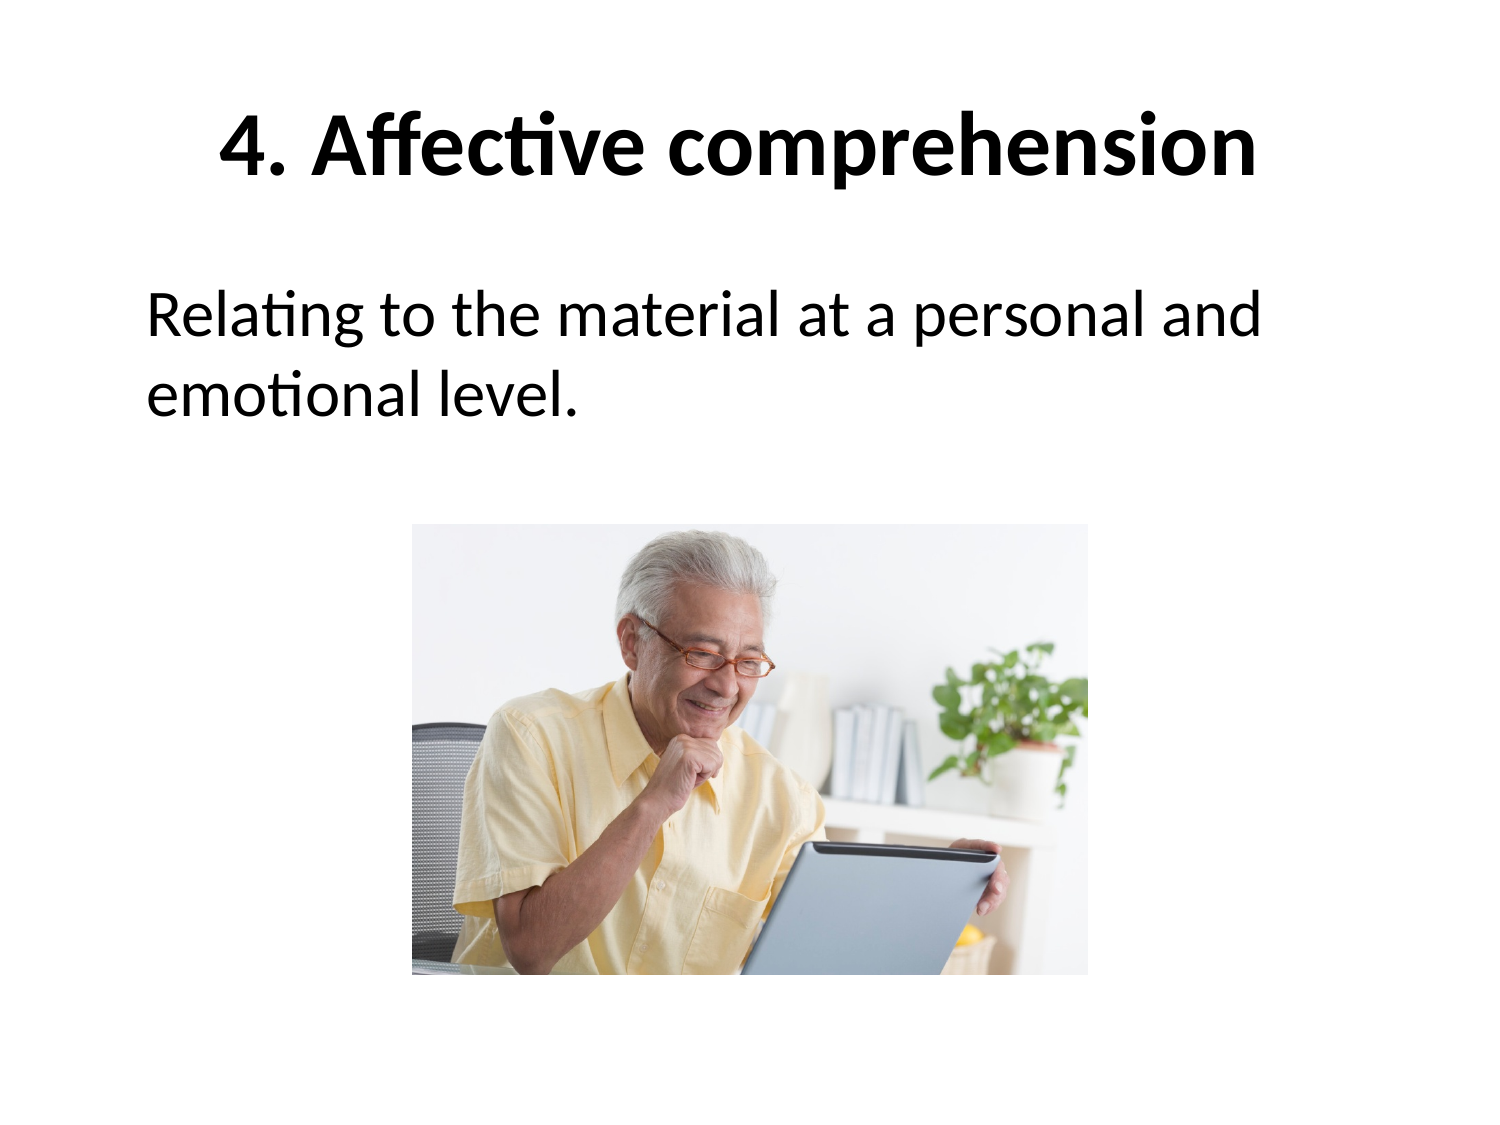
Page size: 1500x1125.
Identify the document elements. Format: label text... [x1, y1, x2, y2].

title 4. Affective comprehension [75, 45, 1425, 233]
picture [412, 524, 1088, 975]
list Relating to the material at a personal and emotional level. [75, 262, 1425, 1005]
